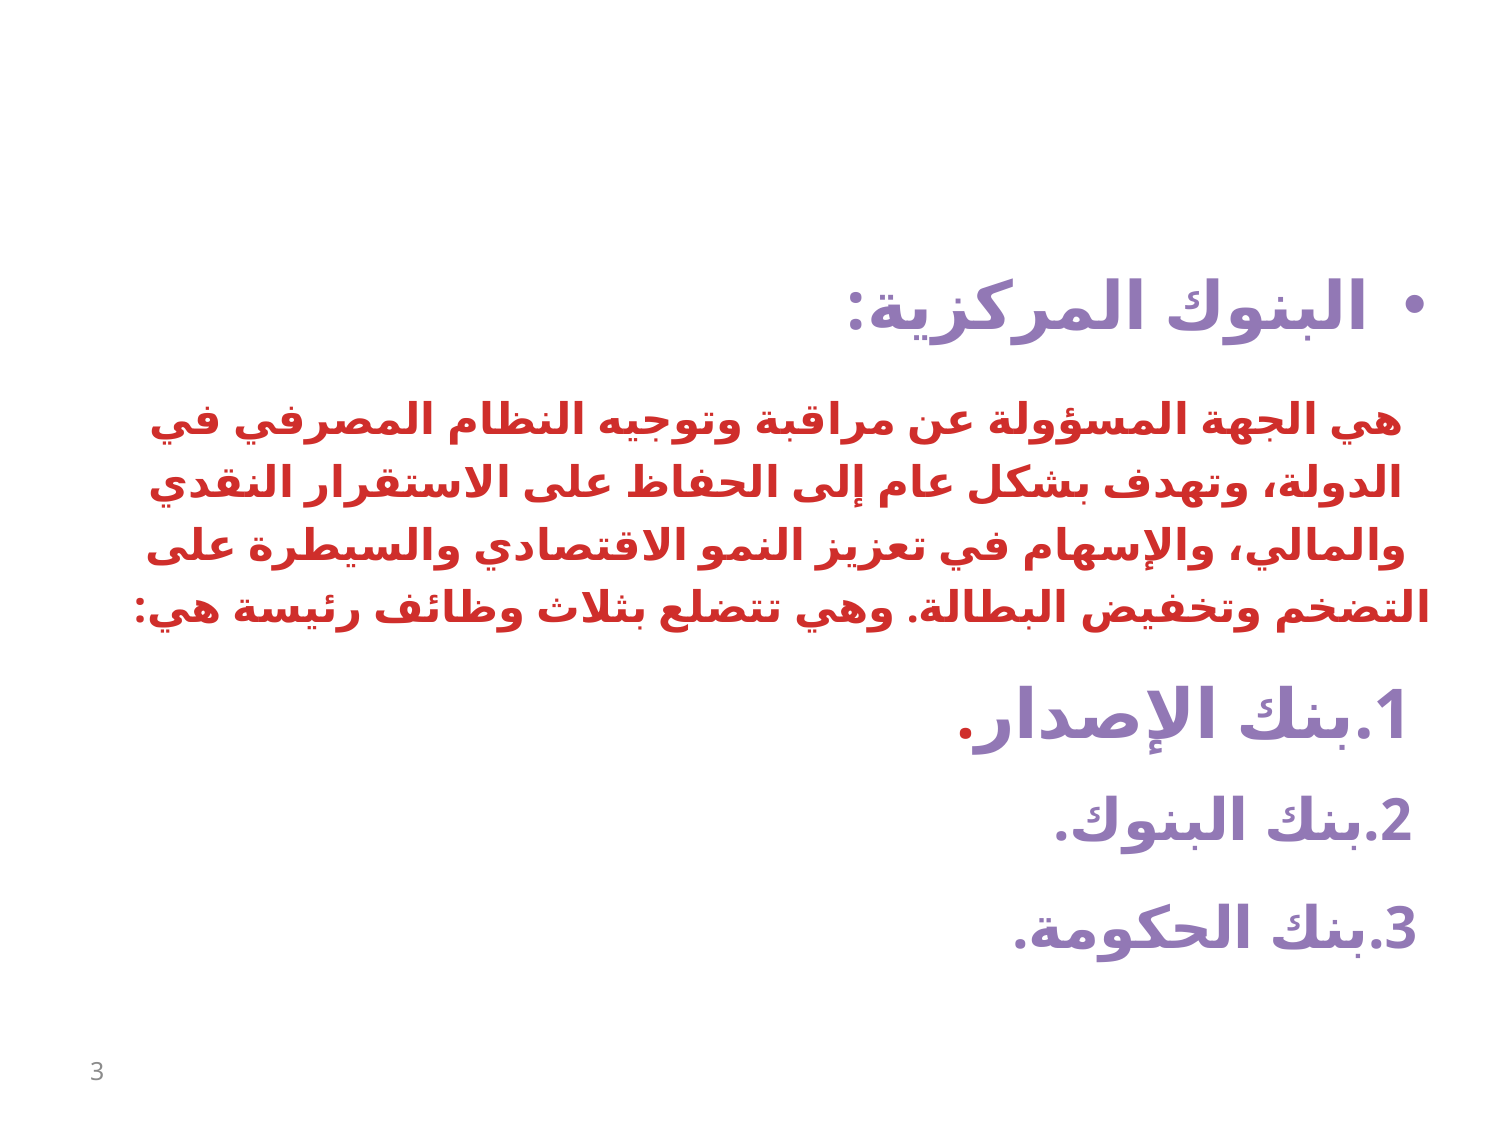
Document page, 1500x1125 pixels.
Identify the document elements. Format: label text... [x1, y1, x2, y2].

text_box هي الجهة المسؤولة عن مراقبة وتوجيه النظام المصرفي في الدولة، وتهدف بشكل عام إلى الحفاظ على الاستقرار النقدي والمالي، والإسهام في تعزيز النمو الاقتصادي والسيطرة على التضخم وتخفيض البطالة. وهي تتضلع بثلاث وظائف رئيسة هي: [102, 373, 1453, 662]
list البنوك المركزية: [91, 255, 1442, 390]
text_box 2. بنك البنوك. [77, 774, 1428, 884]
text_box 1. بنك الإصدار. [41, 662, 1428, 798]
text_box 3. بنك الحكومة. [82, 882, 1433, 1048]
slide_number 3 [75, 1042, 425, 1103]
text_box [127, 457, 1478, 730]
